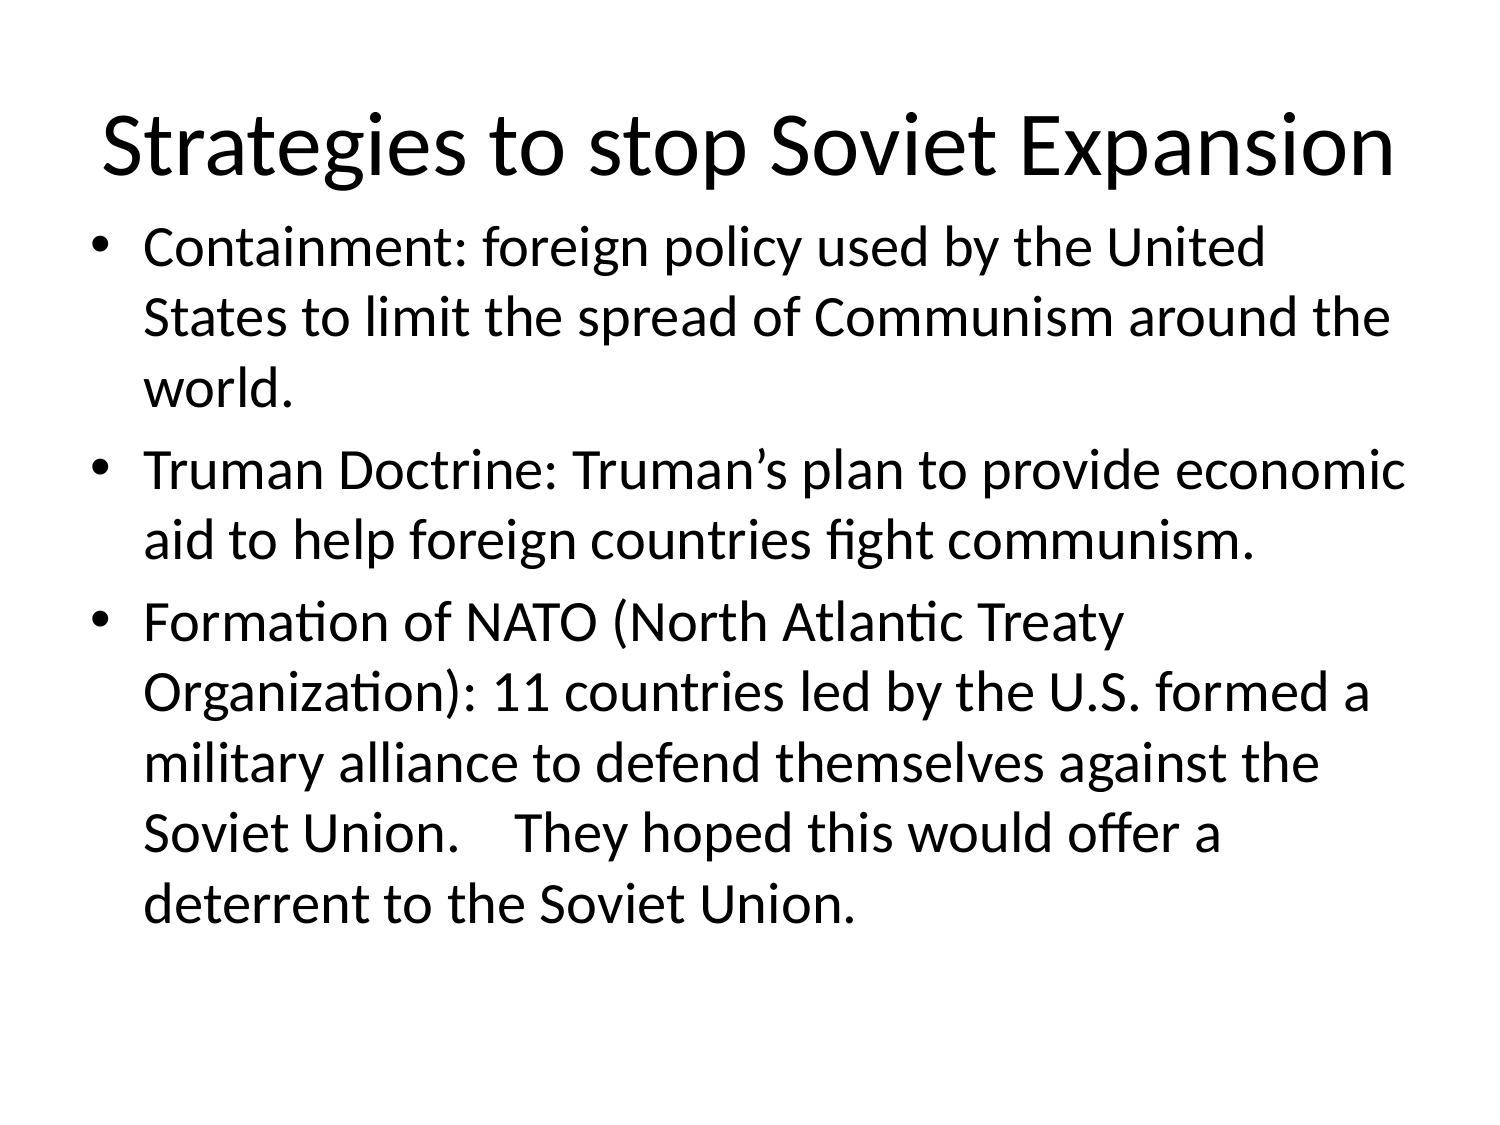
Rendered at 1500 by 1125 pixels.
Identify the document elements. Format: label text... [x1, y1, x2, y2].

list Containment: foreign policy used by the United States to limit the spread of Communism around the world. Truman Doctrine: Truman’s plan to provide economic aid to help foreign countries fight communism. Formation of NATO (North Atlantic Treaty Organization): 11 countries led by the U.S. formed a military alliance to defend themselves against the Soviet Union. They hoped this would offer a deterrent to the Soviet Union. [75, 200, 1425, 1005]
title Strategies to stop Soviet Expansion [75, 45, 1425, 200]
